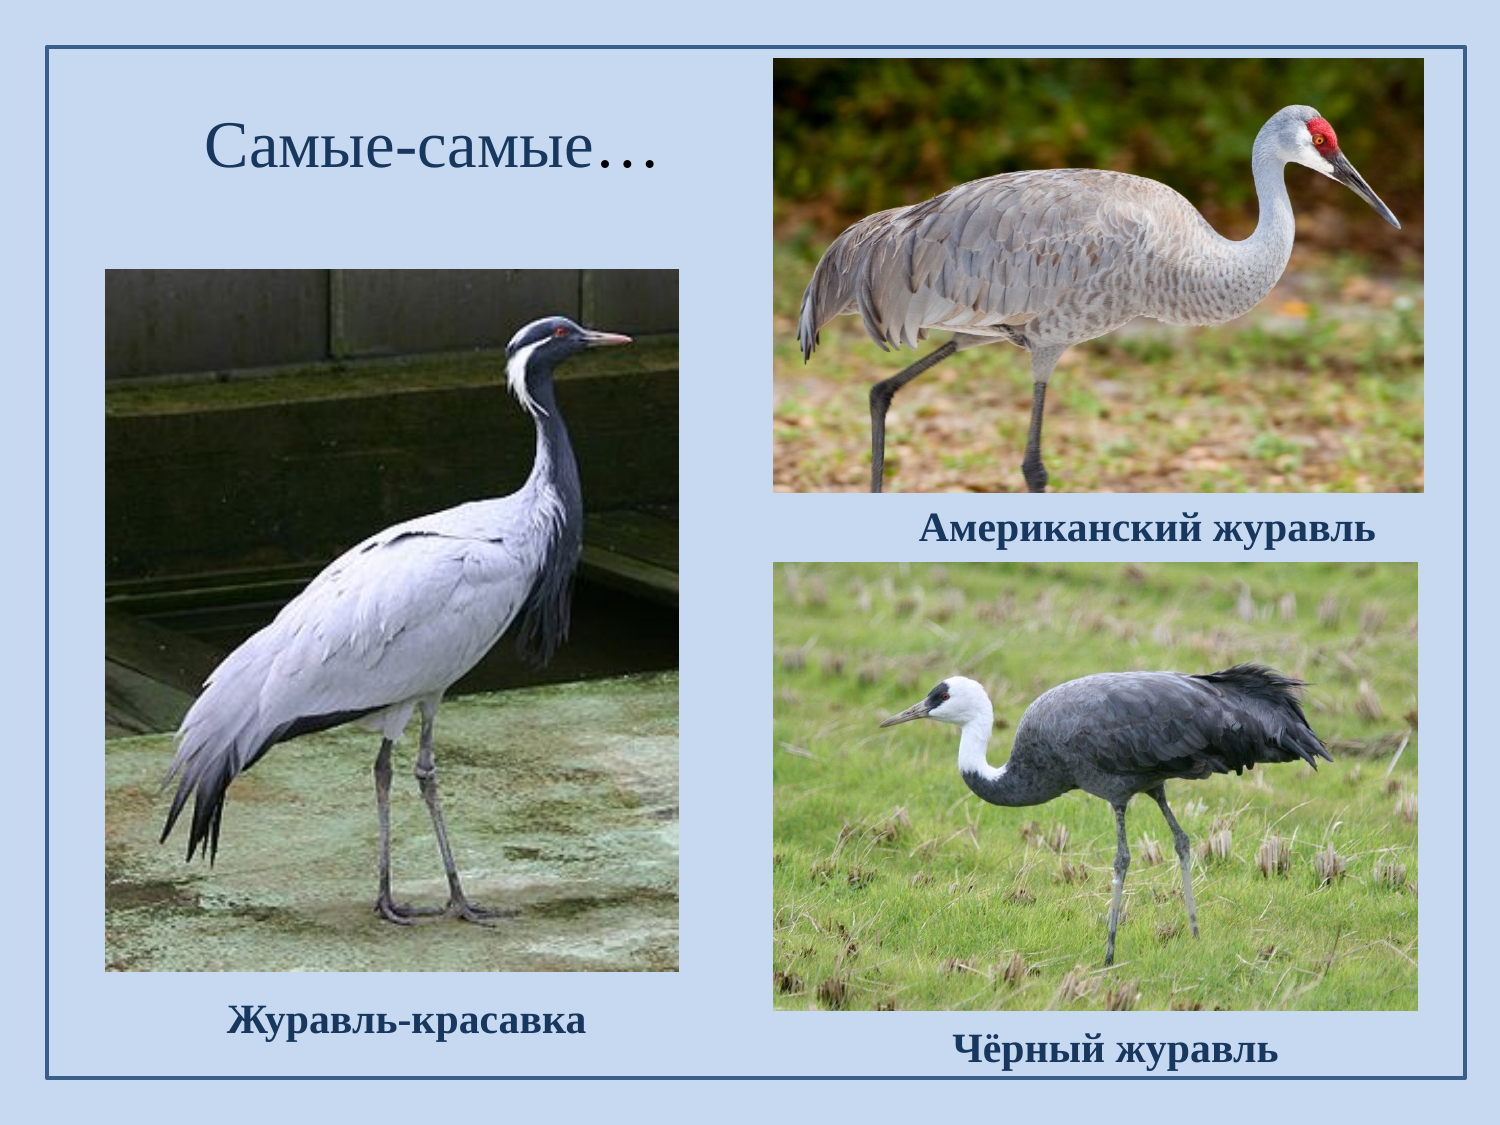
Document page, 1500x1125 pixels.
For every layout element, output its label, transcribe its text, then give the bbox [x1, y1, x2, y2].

text_box Чёрный журавль [937, 1019, 1351, 1124]
text_box [45, 45, 1467, 1080]
picture [105, 269, 679, 972]
text_box Американский журавль [904, 501, 1391, 560]
text_box Журавль-красавка [212, 984, 612, 1050]
picture [773, 58, 1425, 493]
text_box Самые-самые… [189, 93, 694, 189]
picture [773, 562, 1419, 1011]
